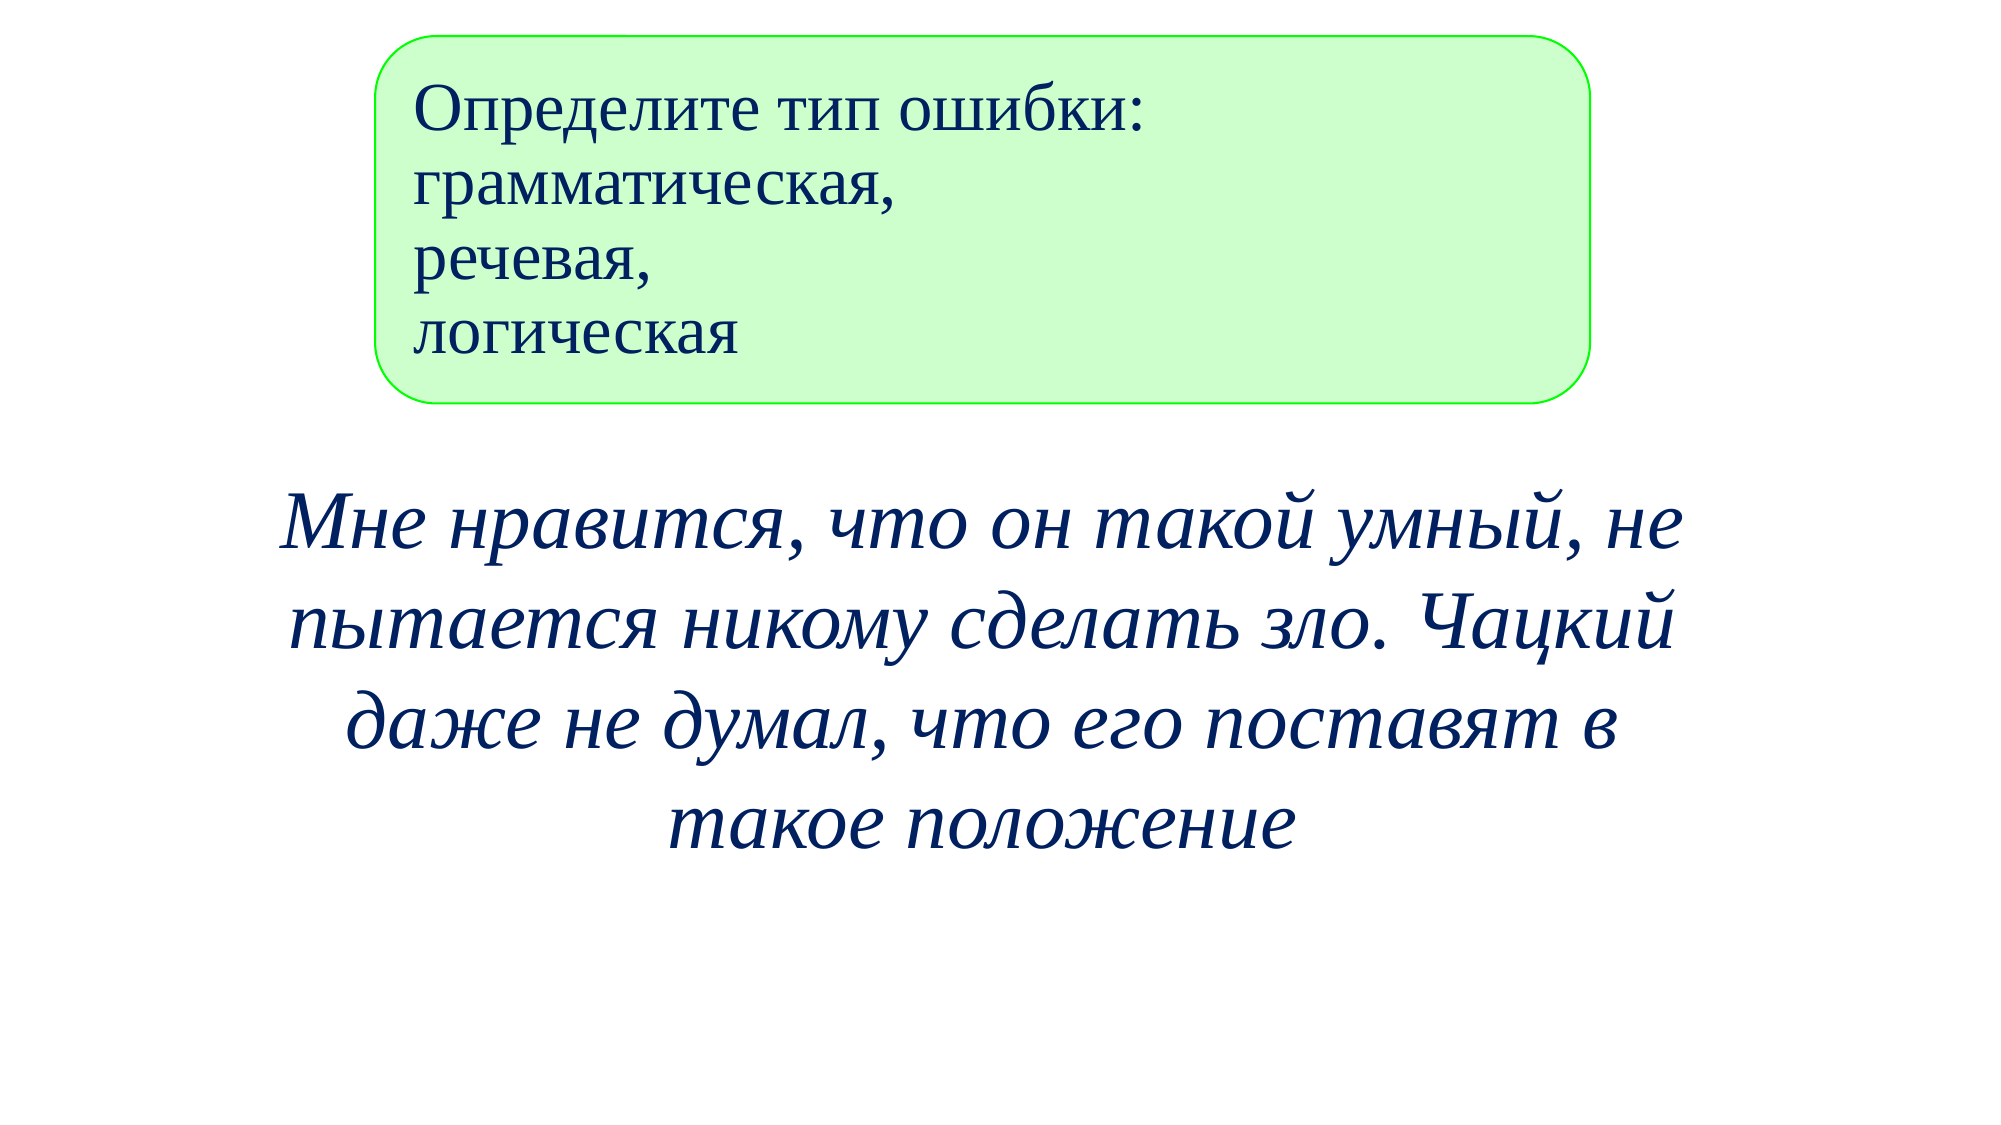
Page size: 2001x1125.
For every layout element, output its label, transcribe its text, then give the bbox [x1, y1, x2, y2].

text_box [375, 36, 1591, 404]
text_box Мне нравится, что он такой умный, не пытается никому сделать зло. Чацкий даже не думал, что его поставят в такое положение [216, 458, 1749, 873]
